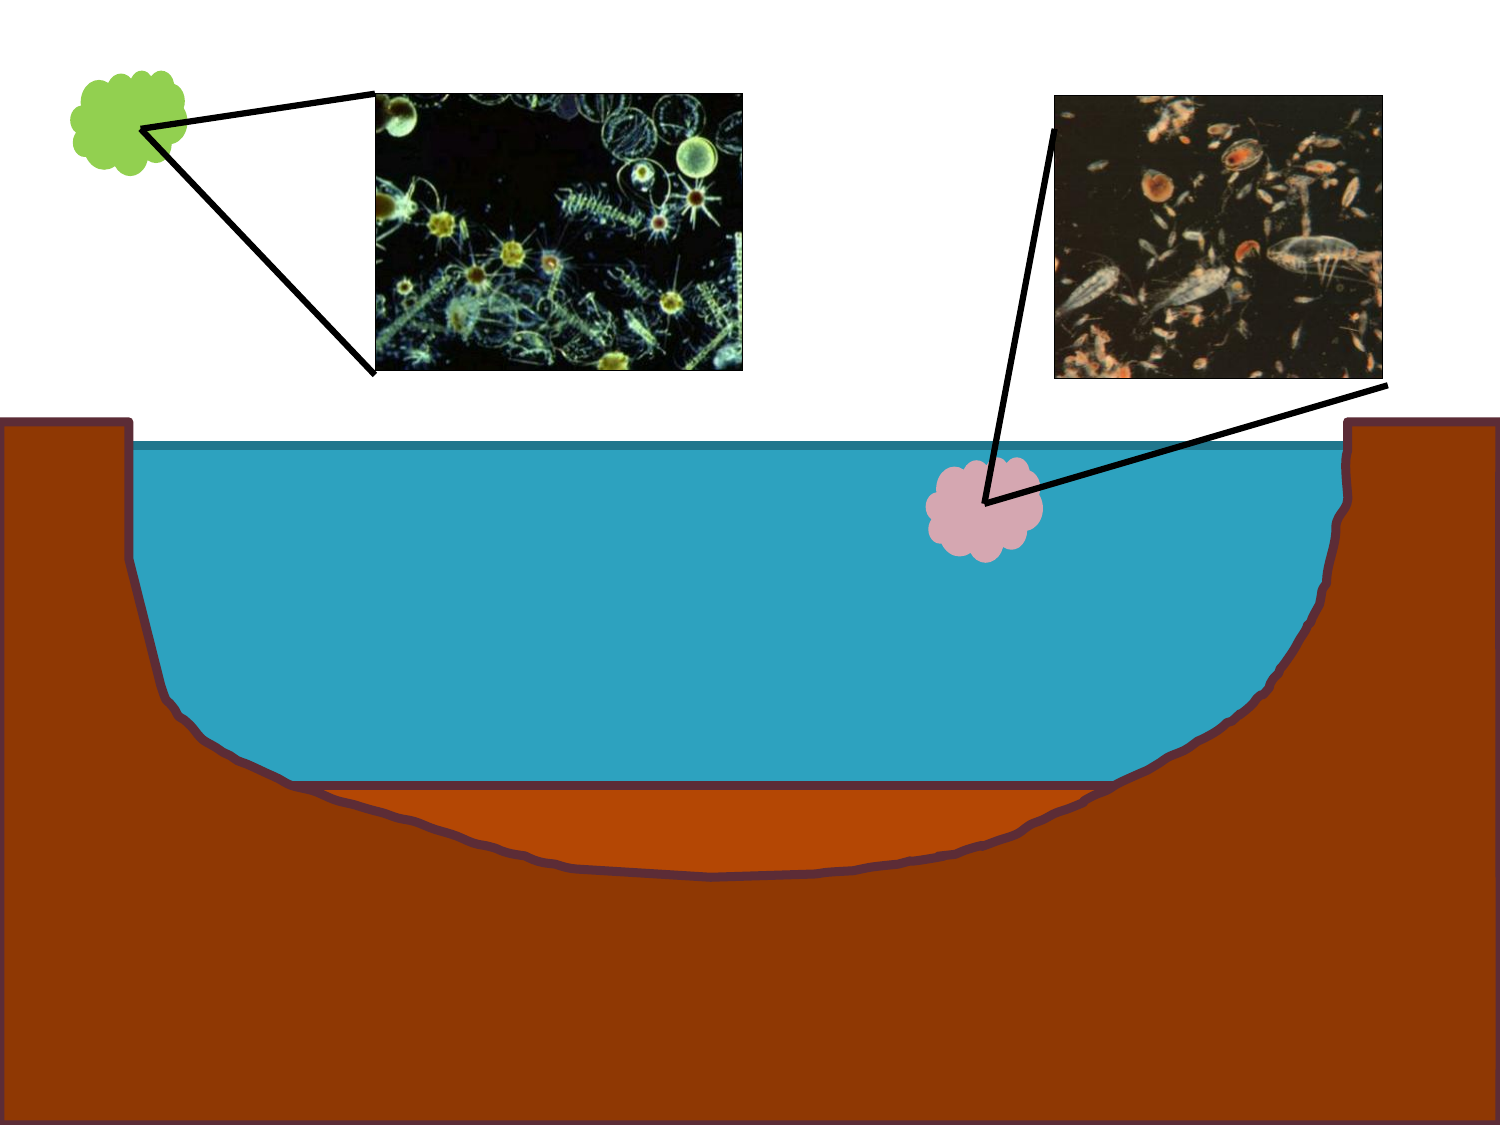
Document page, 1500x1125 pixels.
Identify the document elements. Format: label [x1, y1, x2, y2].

text_box [0, 417, 1500, 1125]
text_box [134, 441, 1333, 781]
text_box [140, 93, 744, 376]
text_box [921, 455, 1047, 568]
text_box [984, 95, 1389, 505]
text_box [65, 66, 188, 181]
text_box [296, 781, 1111, 872]
